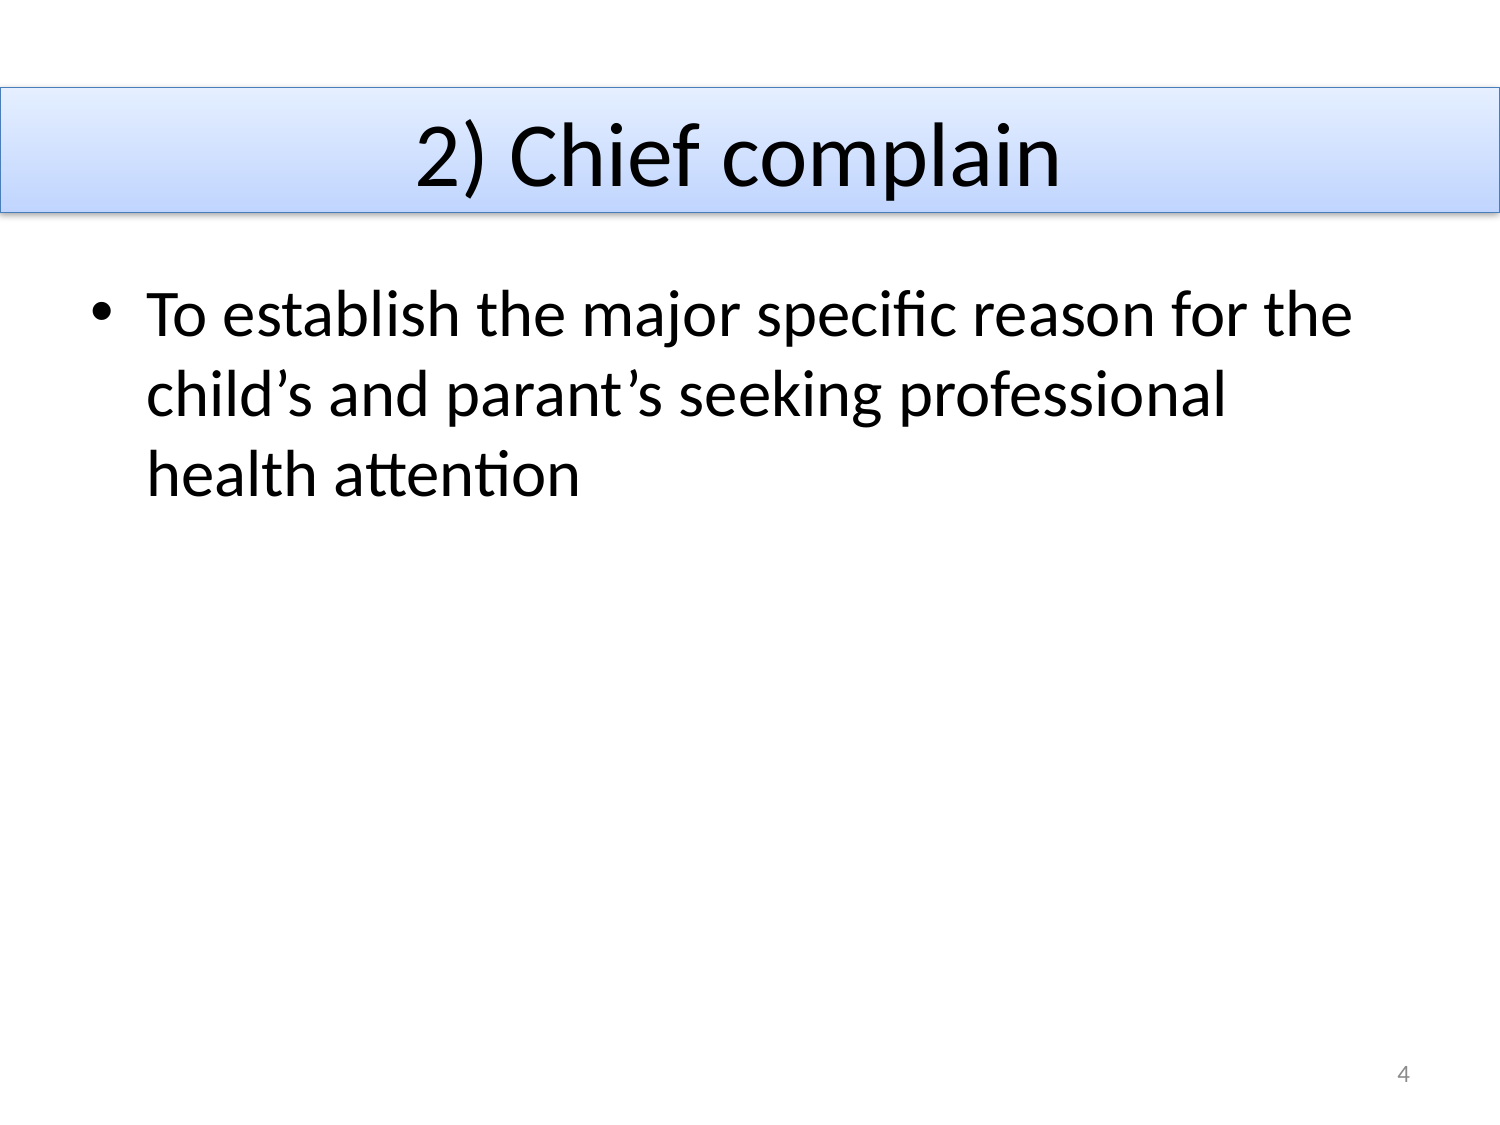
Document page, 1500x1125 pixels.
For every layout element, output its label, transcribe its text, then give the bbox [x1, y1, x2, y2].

list To establish the major specific reason for the child’s and parant’s seeking professional health attention [75, 262, 1425, 1005]
slide_number 4 [1074, 1042, 1425, 1103]
text_box 2) Chief complain [0, 87, 1500, 213]
